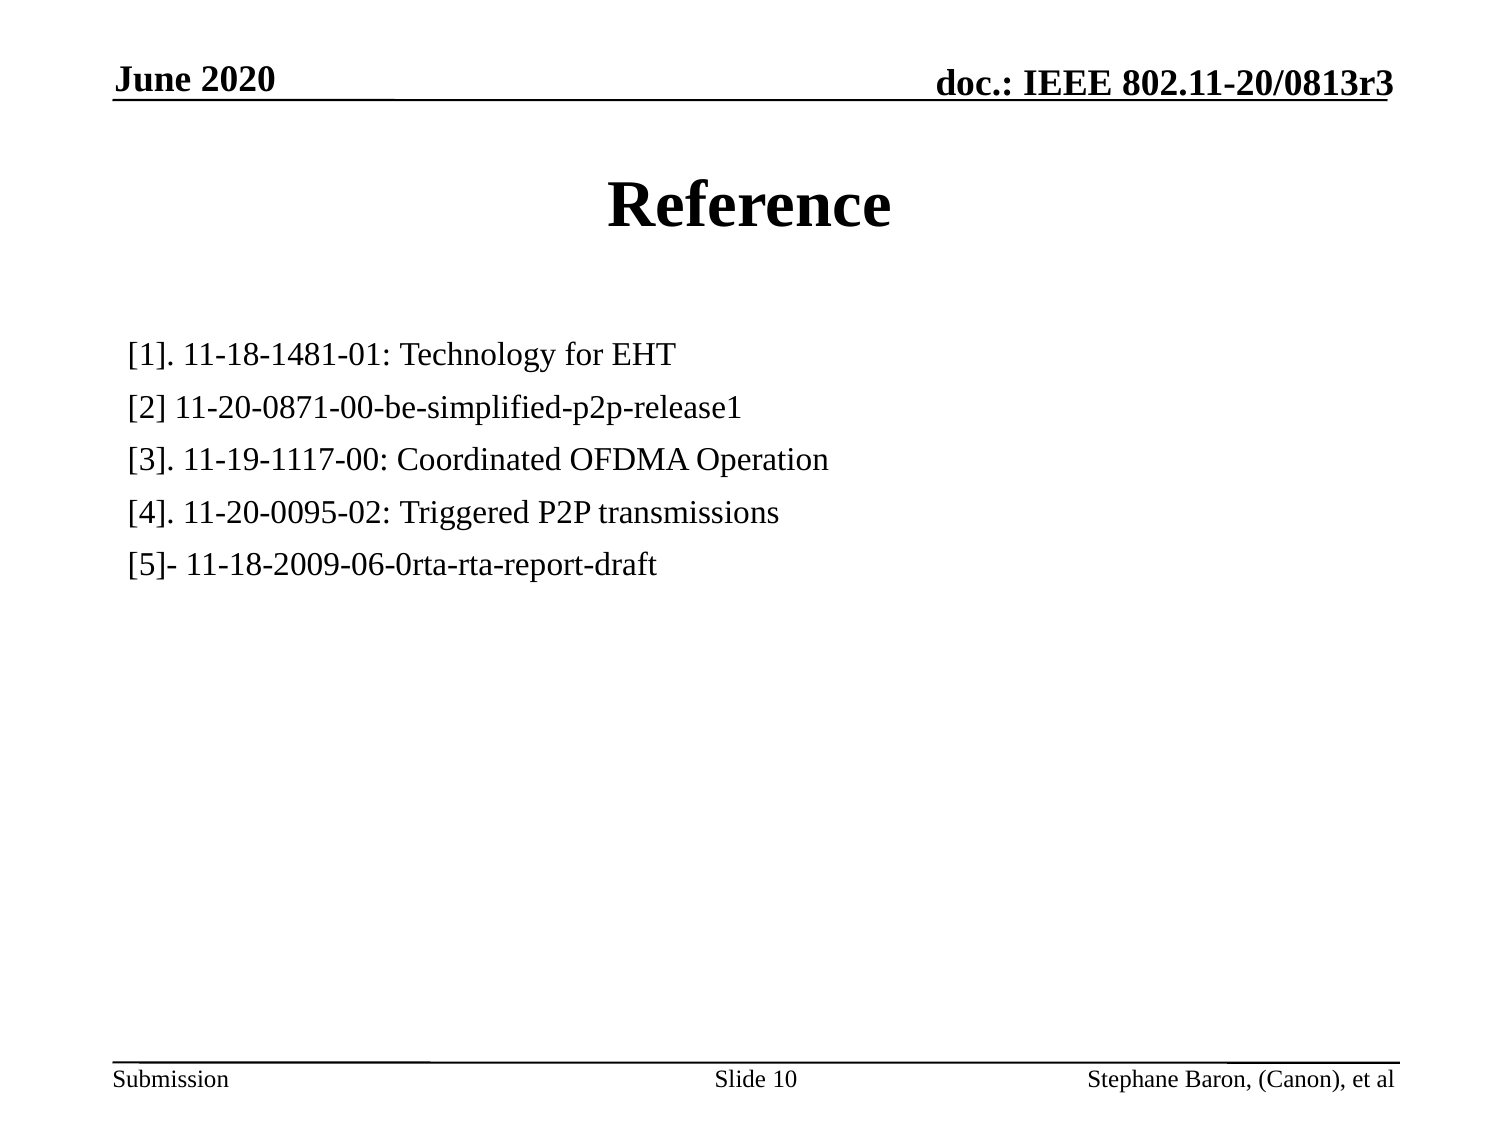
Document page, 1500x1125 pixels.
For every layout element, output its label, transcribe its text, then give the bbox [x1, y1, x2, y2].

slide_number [114, 54, 423, 100]
footer Stephane Baron, (Canon), et al [878, 1061, 1402, 1093]
list [1]. 11-18-1481-01: Technology for EHT [2] 11-20-0871-00-be-simplified-p2p-release1 [3]. 11-19-1117-00: Coordinated OFDMA Operation [4]. 11-20-0095-02: Triggered P2P transmissions [5]- 11-18-2009-06-0rta-rta-report-draft [112, 324, 1388, 1000]
title Reference [112, 112, 1388, 288]
slide_number Slide 10 [712, 1061, 800, 1123]
